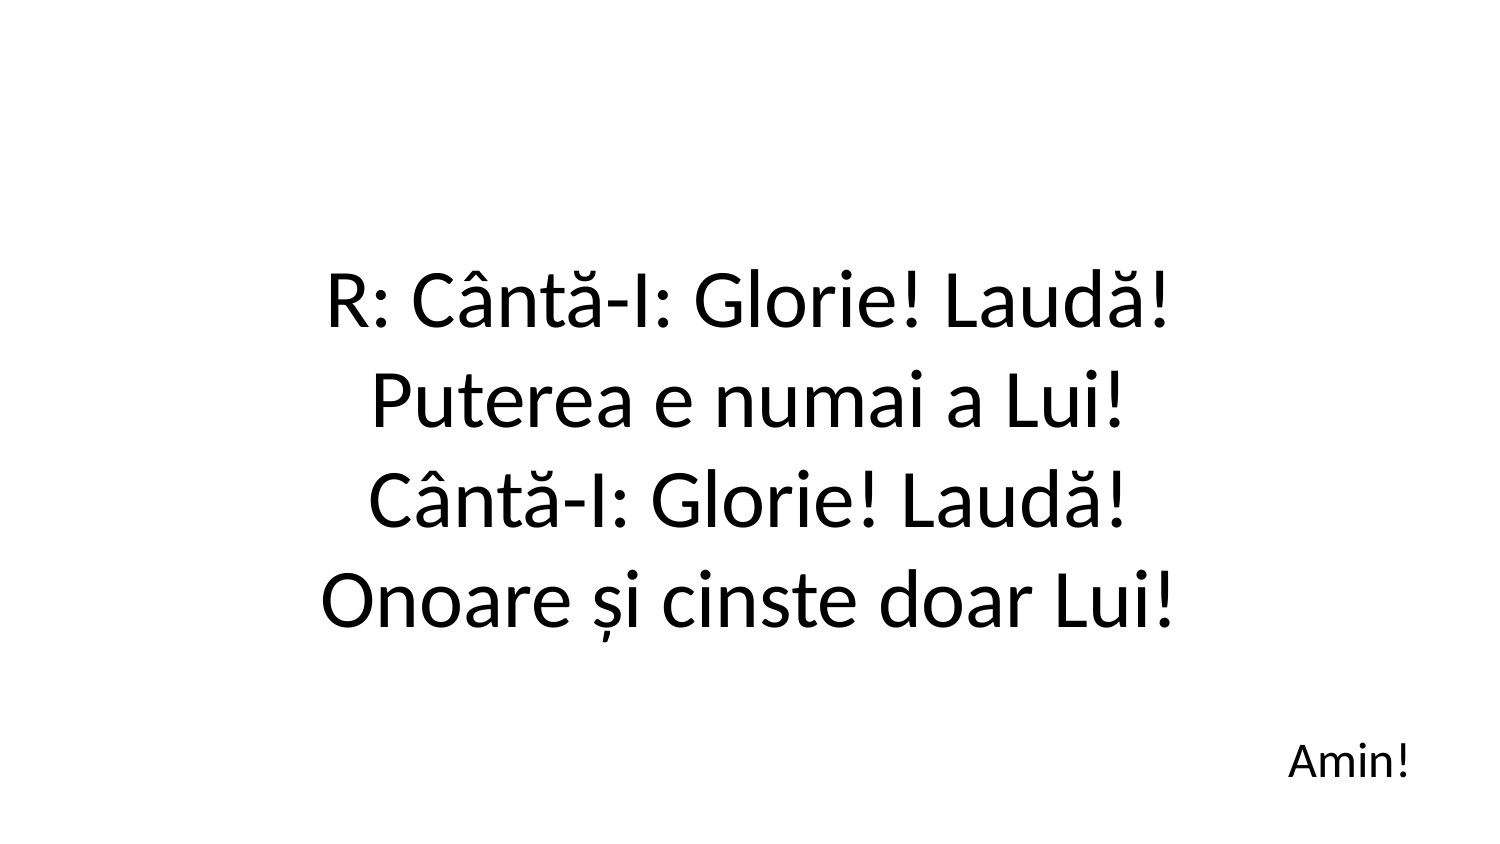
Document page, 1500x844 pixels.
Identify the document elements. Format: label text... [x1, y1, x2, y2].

text_box Amin! [1273, 674, 1427, 795]
text_box R: Cântă-I: Glorie! Laudă! Puterea e numai a Lui! Cântă-I: Glorie! Laudă! Onoare și cinste doar Lui! [305, 192, 1195, 652]
